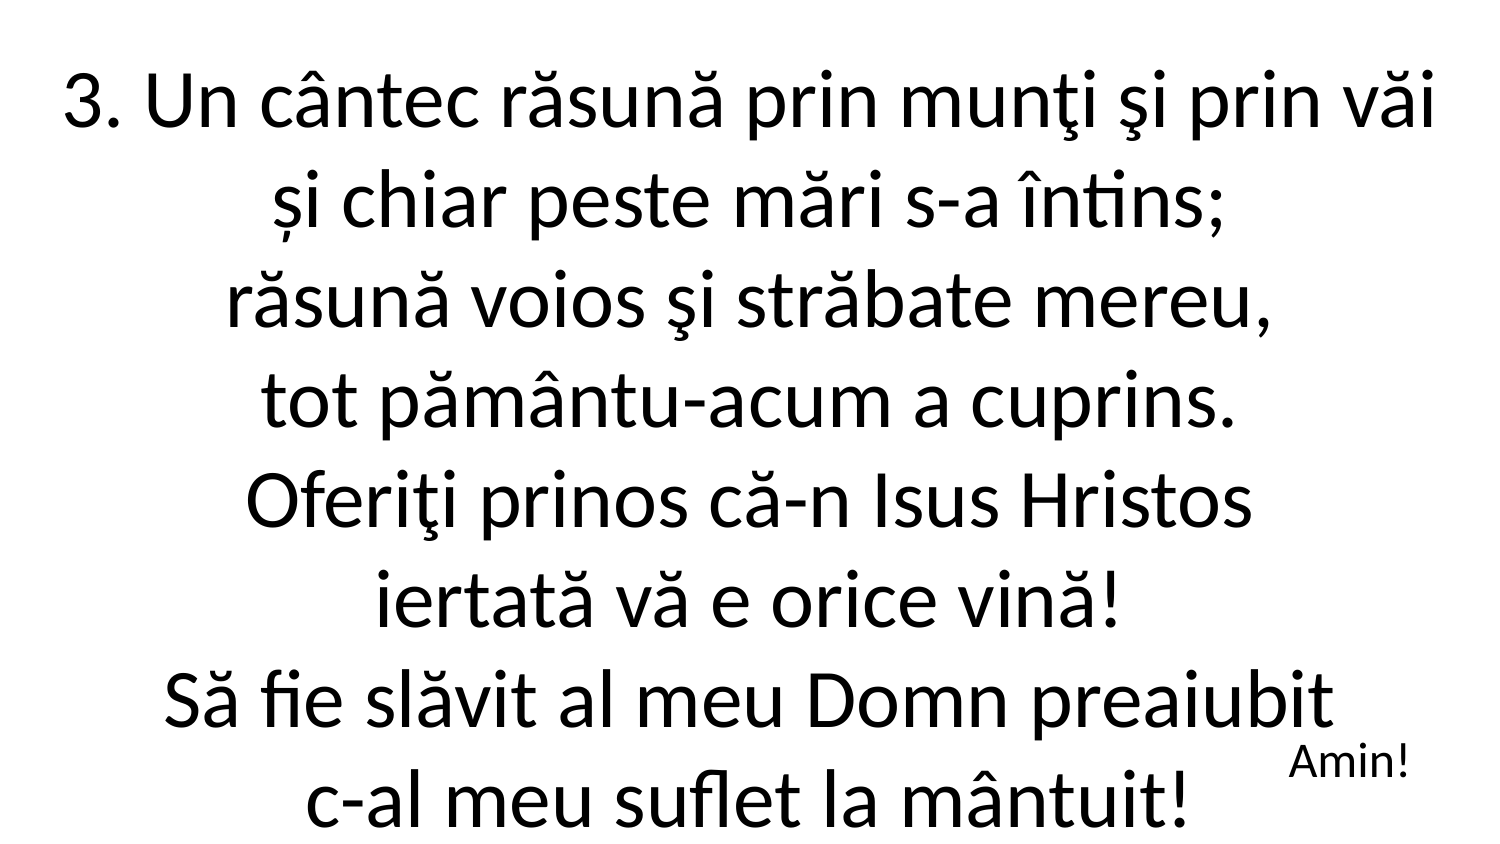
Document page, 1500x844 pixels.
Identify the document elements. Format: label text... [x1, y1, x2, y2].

text_box 3. Un cântec răsună prin munţi şi prin văi și chiar peste mări s-a întins; răsună voios şi străbate mereu, tot pământu-acum a cuprins. Oferiţi prinos că-n Isus Hristos iertată vă e orice vină! Să fie slăvit al meu Domn preaiubit c-al meu suflet la mântuit! [46, 0, 1454, 844]
text_box Amin! [1273, 674, 1427, 795]
